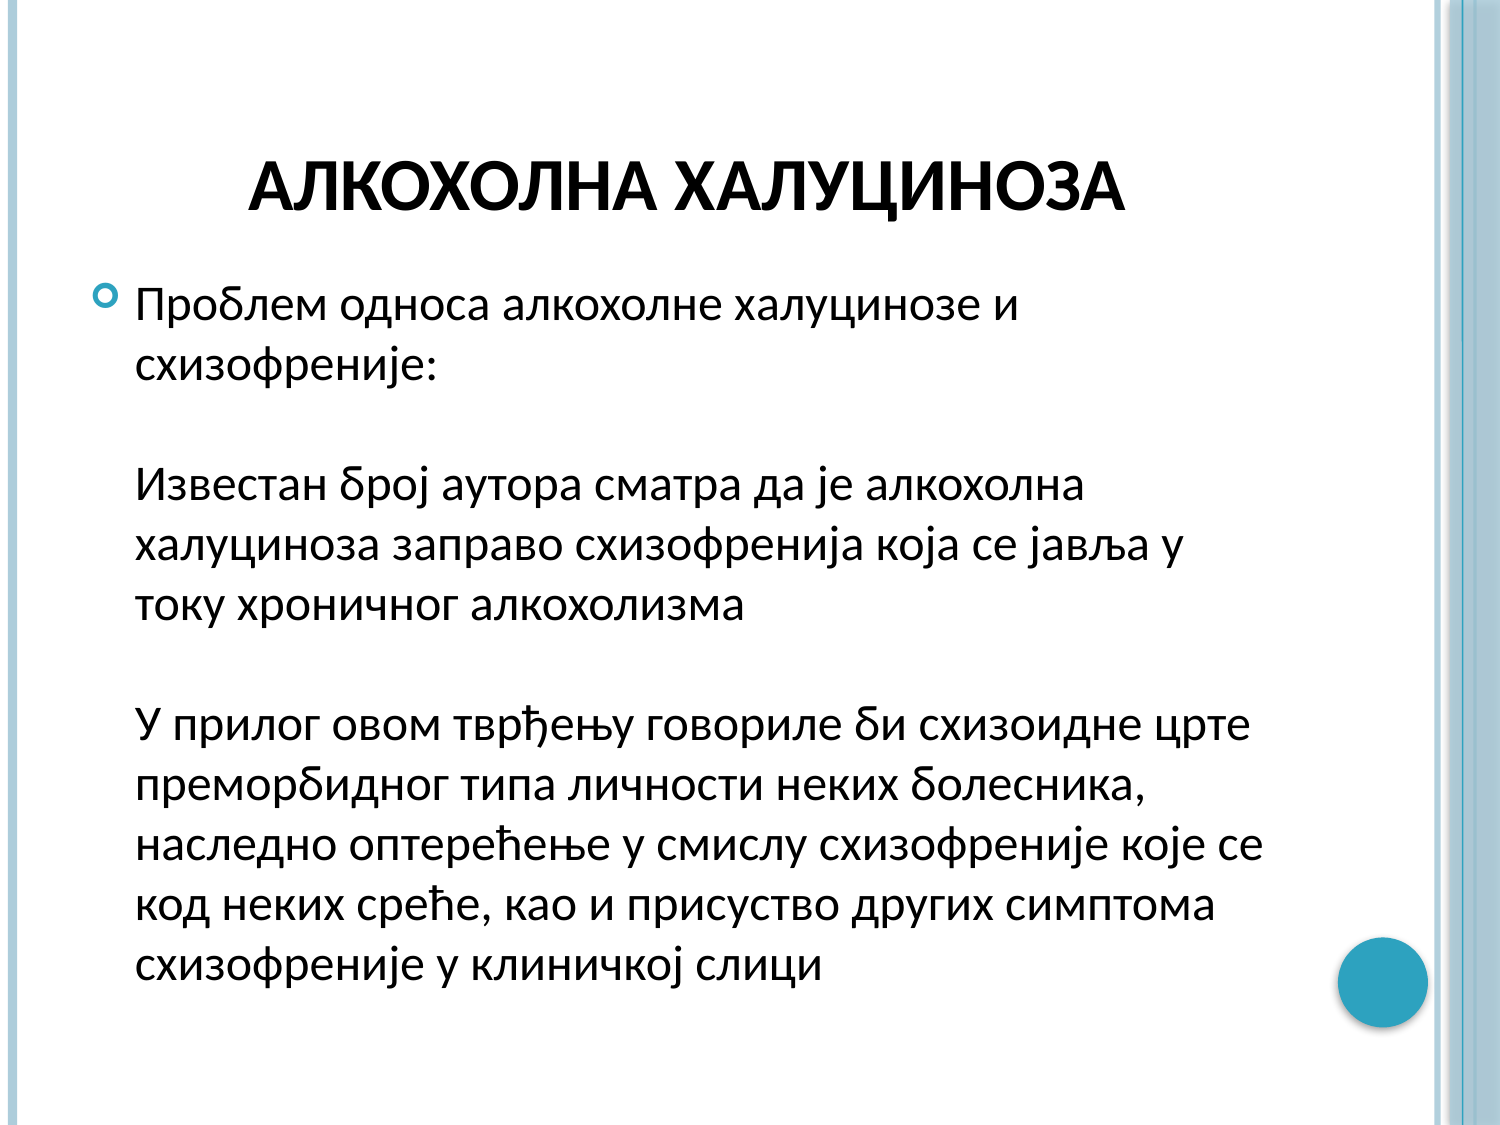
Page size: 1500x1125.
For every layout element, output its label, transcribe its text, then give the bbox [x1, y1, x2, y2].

list Проблем односа алкохолне халуцинозе и схизофреније: Известан број аутора сматра да је алкохолна халуциноза заправо схизофренија која се јавља у току хроничног алкохолизма У прилог овом тврђењу говориле би схизоидне црте преморбидног типа личности неких болесника, наследно оптерећење у смислу схизофреније које се код неких среће, као и присуство других симптома схизофреније у клиничкој слици [75, 262, 1300, 1062]
title Алкохолна халуциноза [75, 45, 1300, 233]
